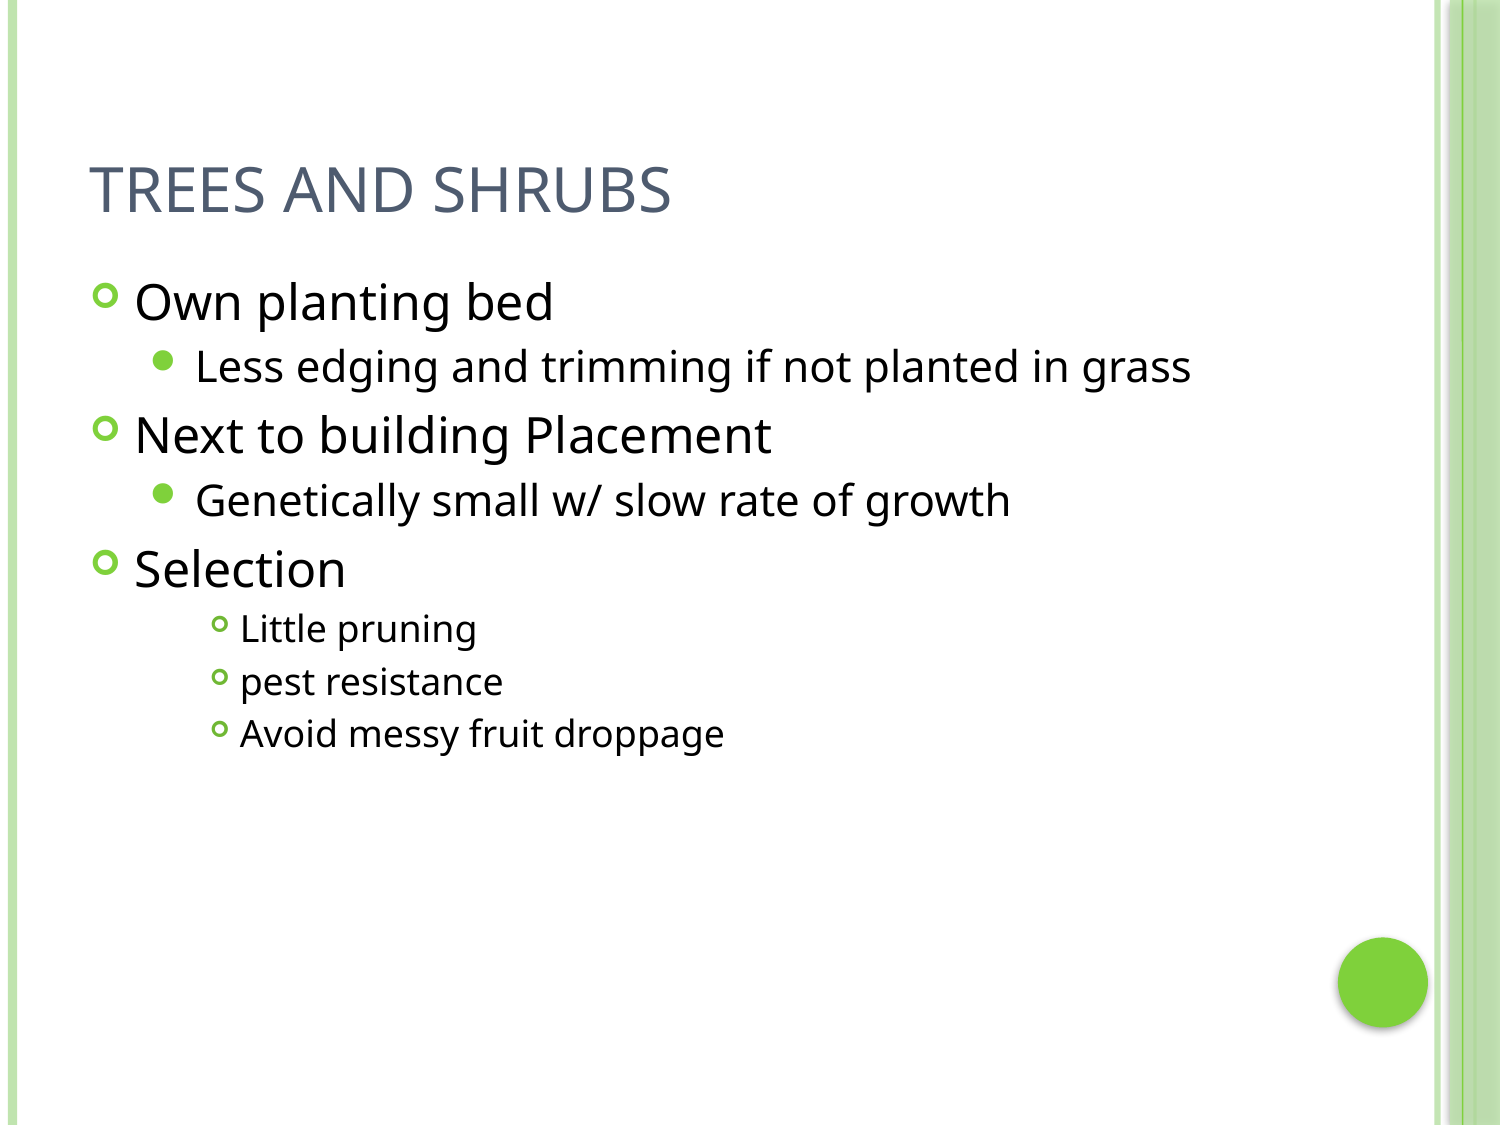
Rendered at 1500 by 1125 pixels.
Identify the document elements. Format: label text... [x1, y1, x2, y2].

list Own planting bed Less edging and trimming if not planted in grass Next to building Placement Genetically small w/ slow rate of growth Selection Little pruning pest resistance Avoid messy fruit droppage [75, 262, 1300, 1062]
title Trees and Shrubs [75, 45, 1300, 233]
